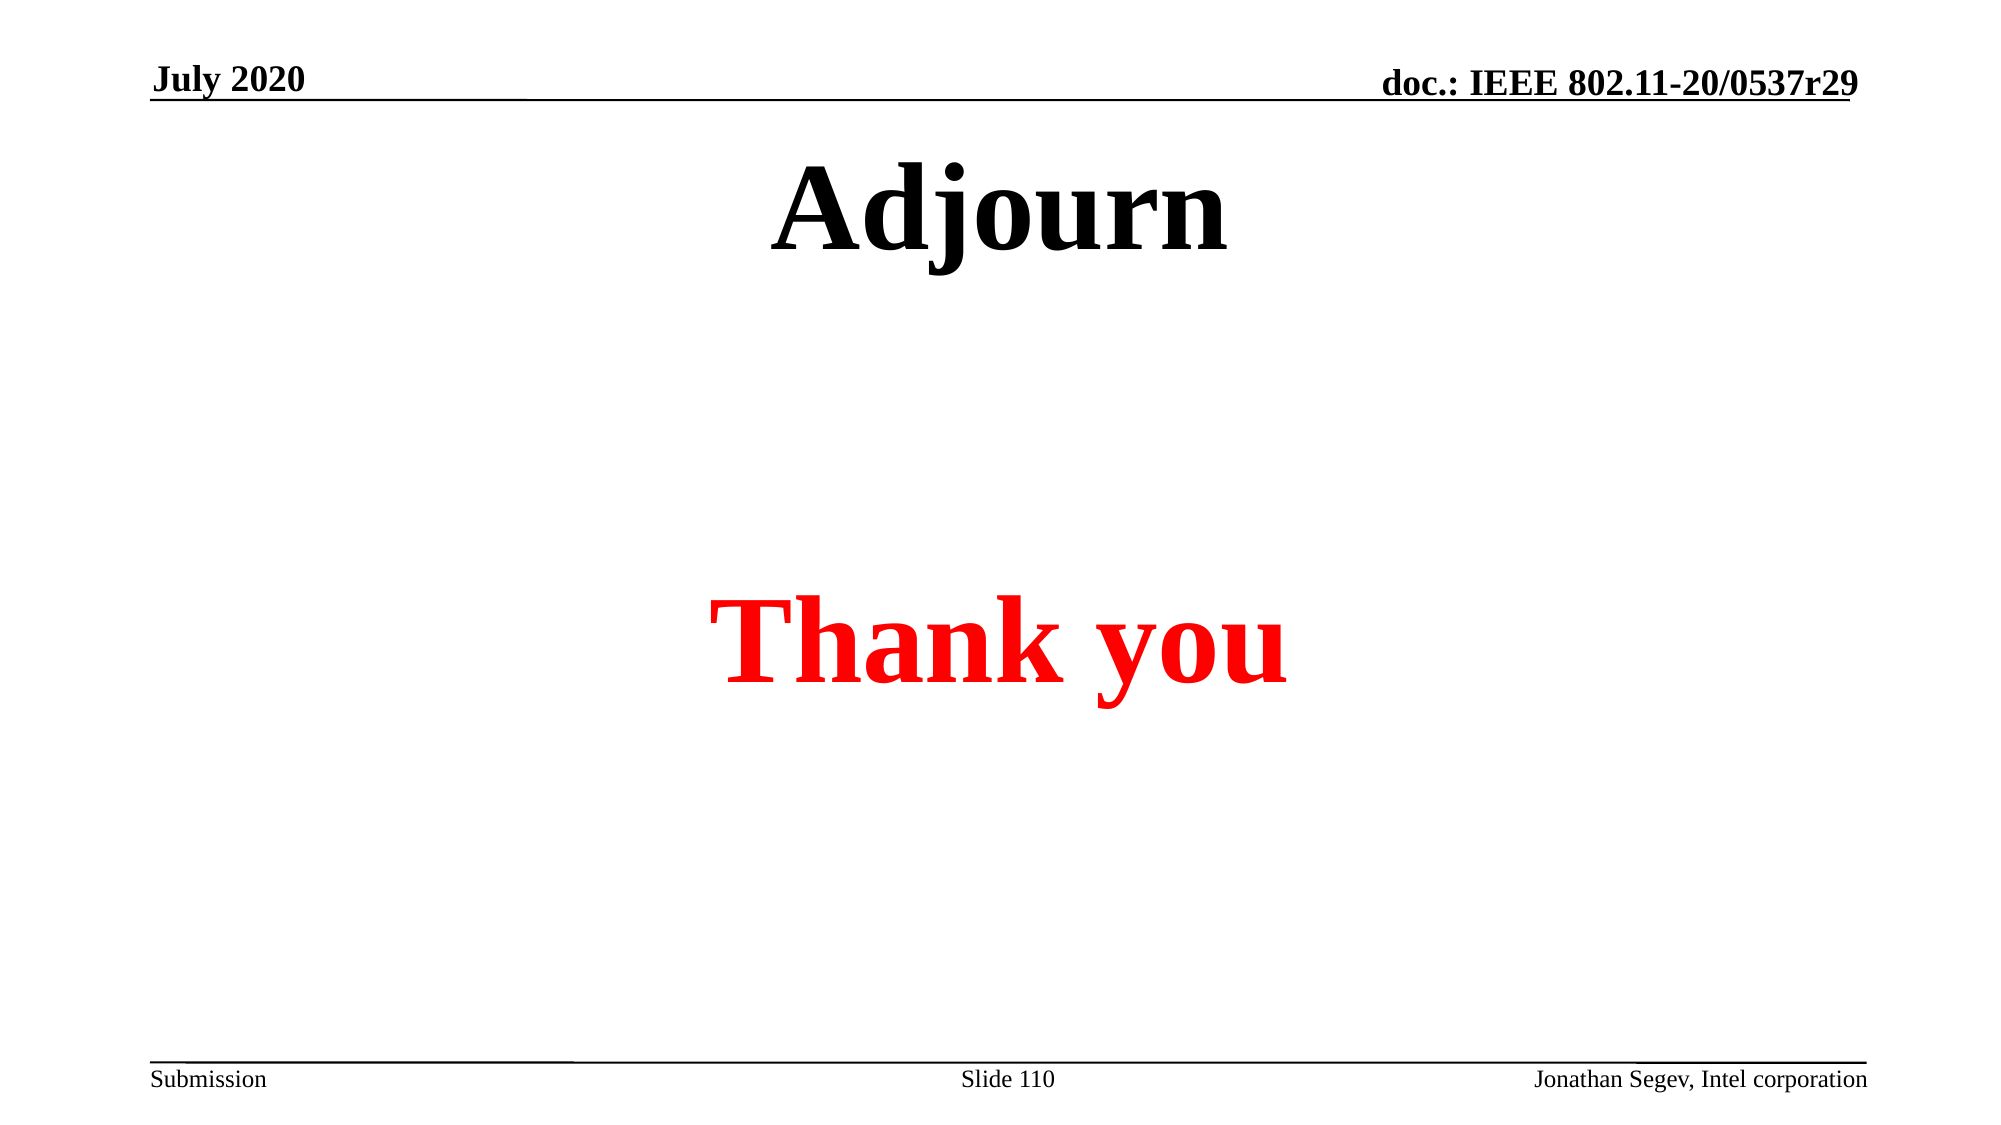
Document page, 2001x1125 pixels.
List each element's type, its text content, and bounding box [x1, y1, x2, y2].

slide_number Slide 110 [950, 1061, 1067, 1123]
title Adjourn [149, 112, 1850, 288]
list Thank you [149, 324, 1850, 1000]
footer Jonathan Segev, Intel corporation [1171, 1061, 1869, 1093]
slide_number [152, 54, 563, 100]
